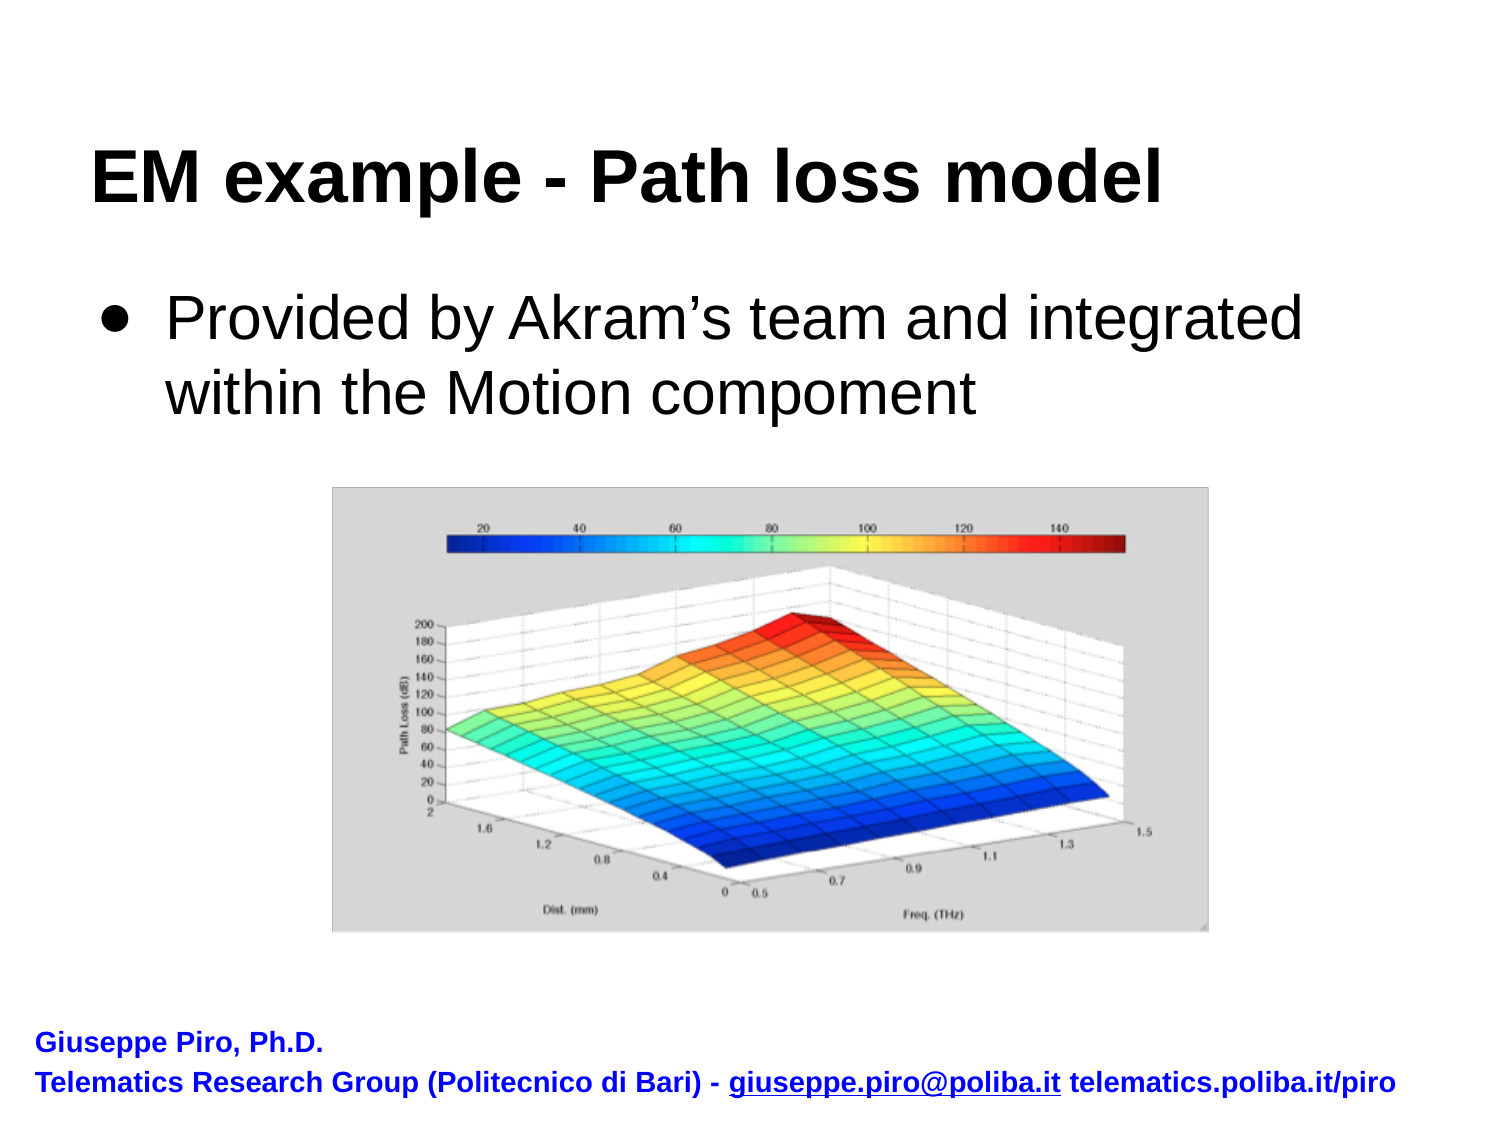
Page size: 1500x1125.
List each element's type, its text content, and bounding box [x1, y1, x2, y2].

title EM example - Path loss model [75, 45, 1425, 233]
picture [331, 486, 1211, 933]
list Provided by Akram’s team and integrated within the Motion compoment [75, 262, 1425, 1003]
subtitle Giuseppe Piro, Ph.D. Telematics Research Group (Politecnico di Bari) - giuseppe.piro@poliba.it telematics.poliba.it/piro [19, 1003, 1481, 1088]
